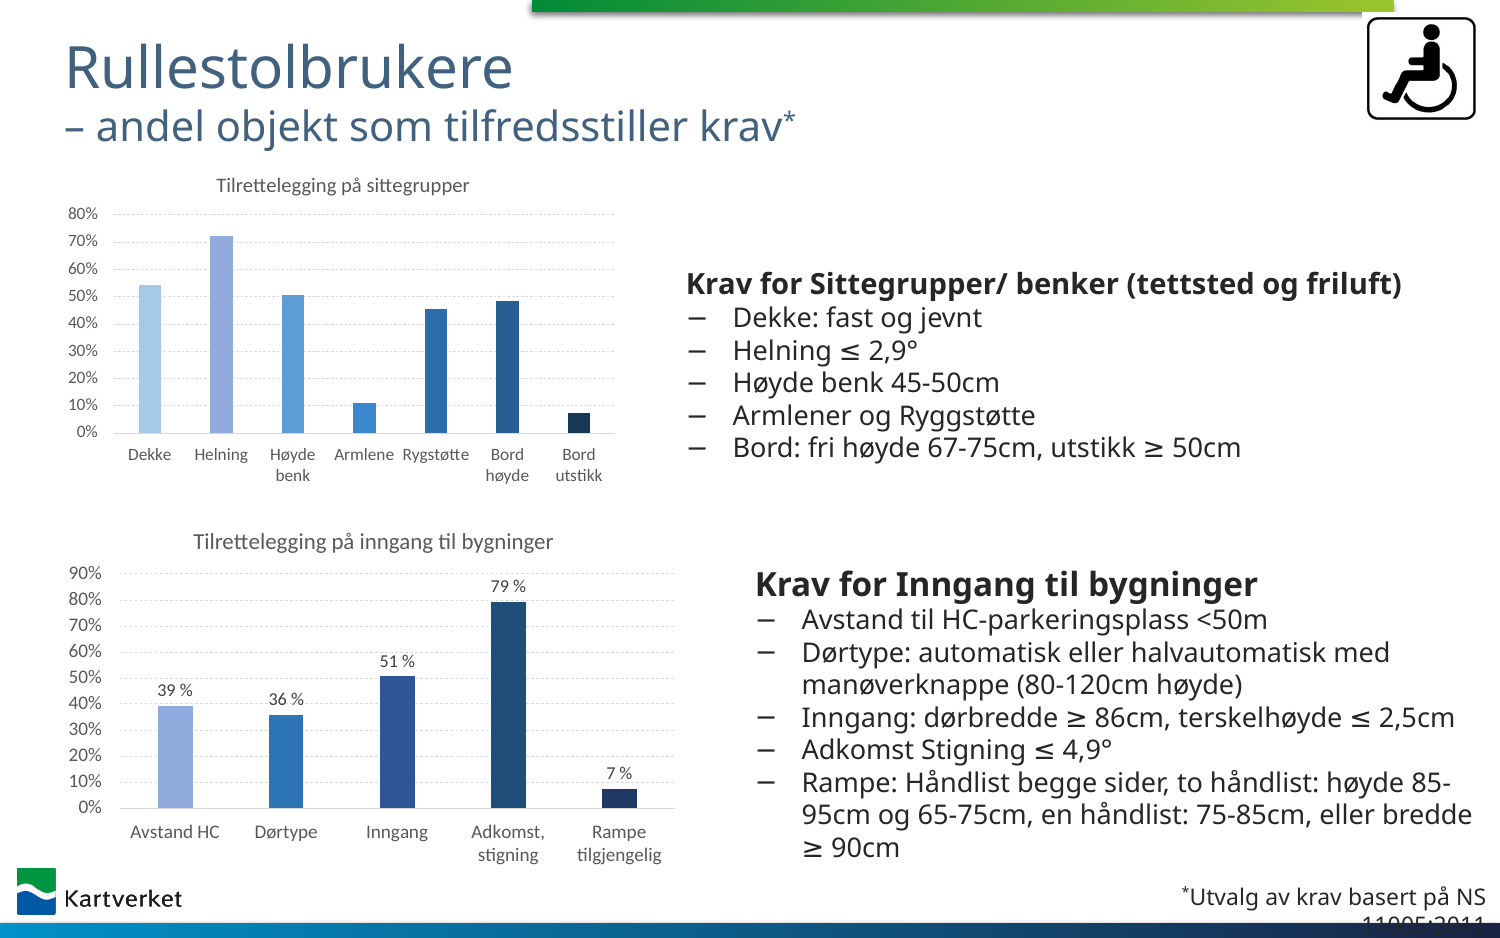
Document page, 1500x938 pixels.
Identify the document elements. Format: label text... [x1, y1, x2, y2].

text_box Krav for Sittegrupper/ benker (tettsted og friluft) Dekke: fast og jevnt Helning ≤ 2,9° Høyde benk 45-50cm Armlener og Ryggstøtte Bord: fri høyde 67-75cm, utstikk ≥ 50cm [670, 258, 1418, 471]
picture [1362, 12, 1481, 126]
text_box *Utvalg av krav basert på NS 11005:2011 [1068, 873, 1500, 938]
text_box Rullestolbrukere – andel objekt som tilfredsstiller krav* [49, 25, 1431, 158]
text_box Krav for Inngang til bygninger Avstand til HC-parkeringsplass <50m Dørtype: automatisk eller halvautomatisk med manøverknappe (80-120cm høyde) Inngang: dørbredde ≥ 86cm, terskelhøyde ≤ 2,5cm Adkomst Stigning ≤ 4,9° Rampe: Håndlist begge sider, to håndlist: høyde 85-95cm og 65-75cm, en håndlist: 75-85cm, eller bredde ≥ 90cm [740, 555, 1491, 870]
picture [62, 166, 625, 492]
picture [62, 520, 686, 874]
